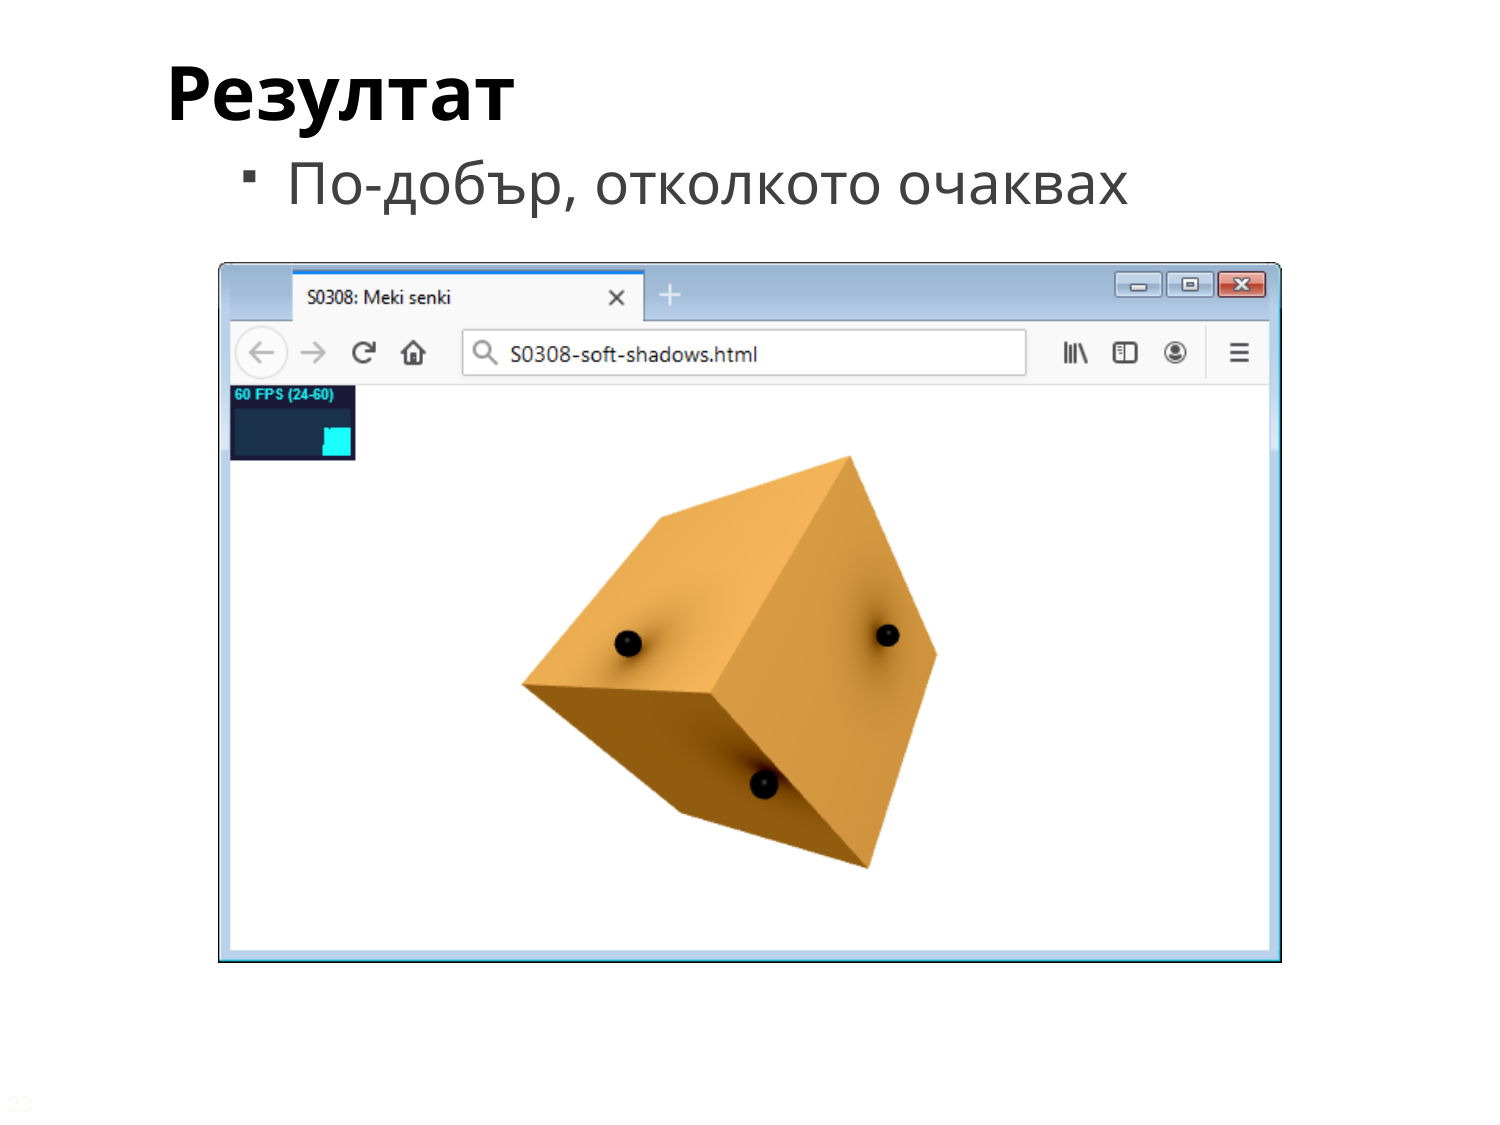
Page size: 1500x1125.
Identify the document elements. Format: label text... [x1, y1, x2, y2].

picture [218, 262, 1282, 963]
list Резултат По-добър, отколкото очаквах [150, 37, 1488, 1113]
